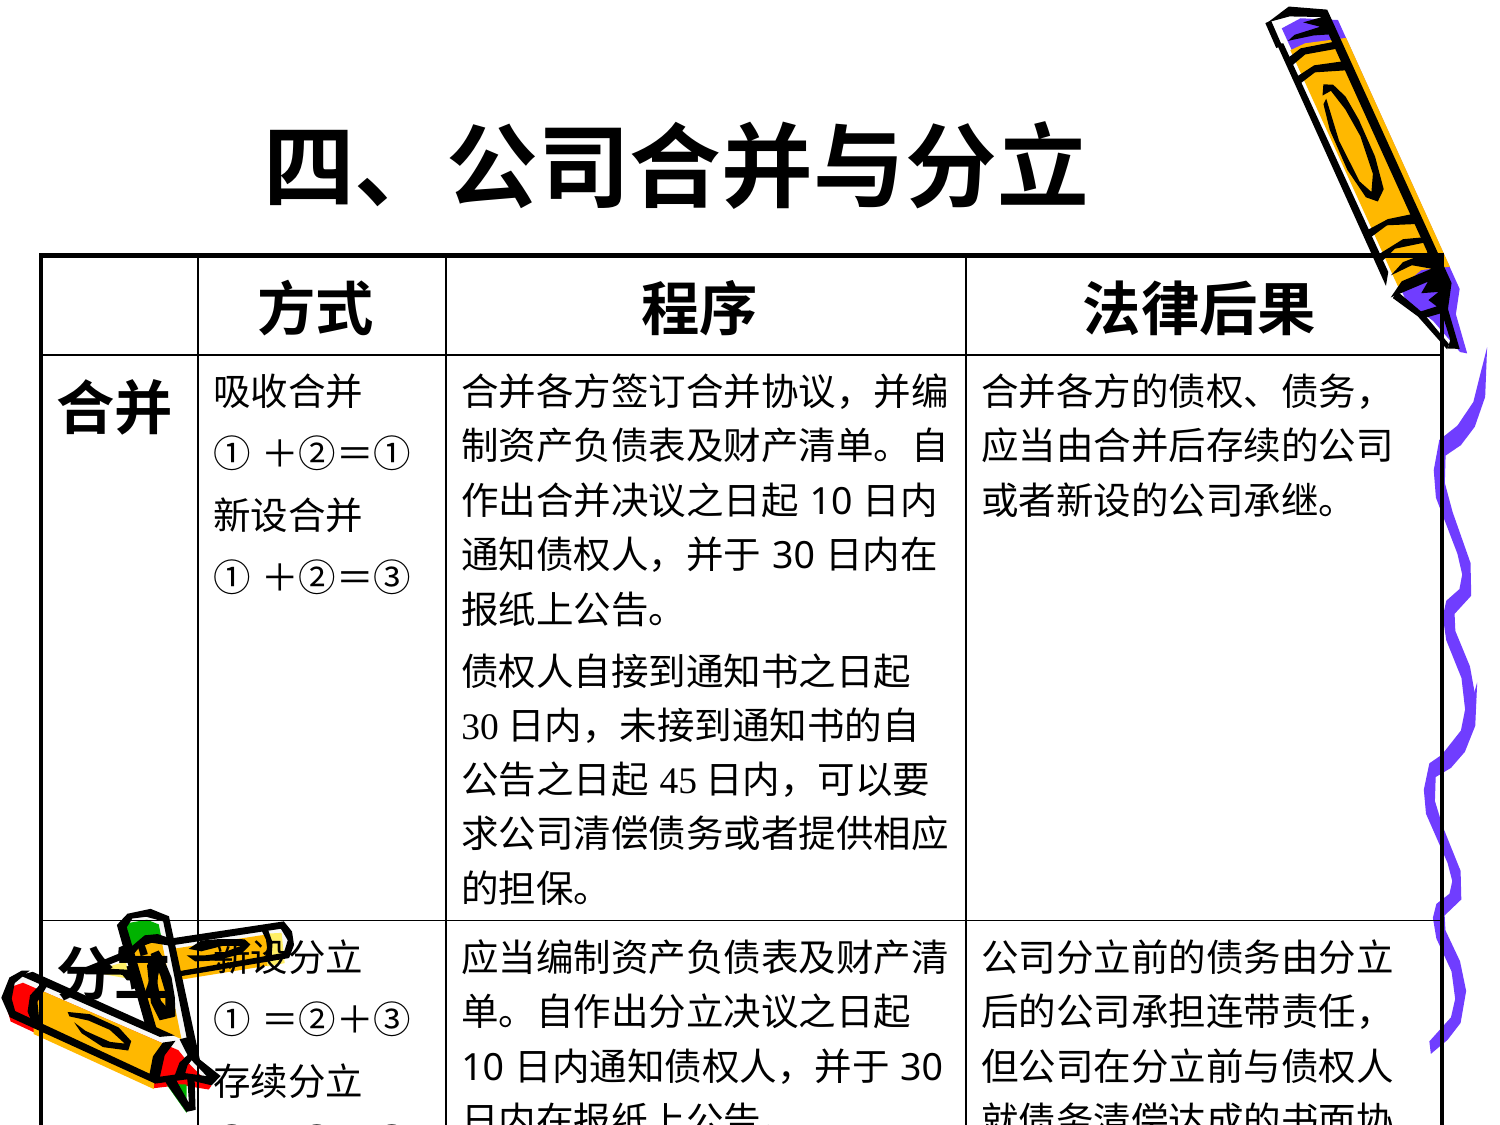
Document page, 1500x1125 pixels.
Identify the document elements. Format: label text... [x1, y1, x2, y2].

table_header 法律后果 [967, 258, 1440, 354]
table_cell 合并 [43, 356, 197, 920]
table_cell 公司分立前的债务由分立后的公司承担连带责任，但公司在分立前与债权人就债务清偿达成的书面协议另有约定的除外。 [967, 921, 1440, 1125]
title 四、公司合并与分立 [112, 24, 1240, 226]
table_header [43, 258, 197, 354]
table_header 程序 [447, 258, 965, 354]
table_header 方式 [199, 258, 445, 354]
table_cell 分立 [43, 921, 197, 1125]
table_cell 应当编制资产负债表及财产清单。自作出分立决议之日起10日内通知债权人，并于30日内在报纸上公告。 [447, 921, 965, 1125]
table_cell 吸收合并 ①＋②＝① 新设合并 ①＋②＝③ [199, 356, 445, 920]
table_cell 新设分立 ①＝②＋③ 存续分立 ①＝①＋② [199, 921, 445, 1125]
table_cell 合并各方签订合并协议，并编制资产负债表及财产清单。自作出合并决议之日起10日内通知债权人，并于30日内在报纸上公告。 债权人自接到通知书之日起30日内，未接到通知书的自公告之日起45日内，可以要求公司清偿债务或者提供相应的担保。 [447, 356, 965, 920]
table_cell 合并各方的债权、债务，应当由合并后存续的公司或者新设的公司承继。 [967, 356, 1440, 920]
